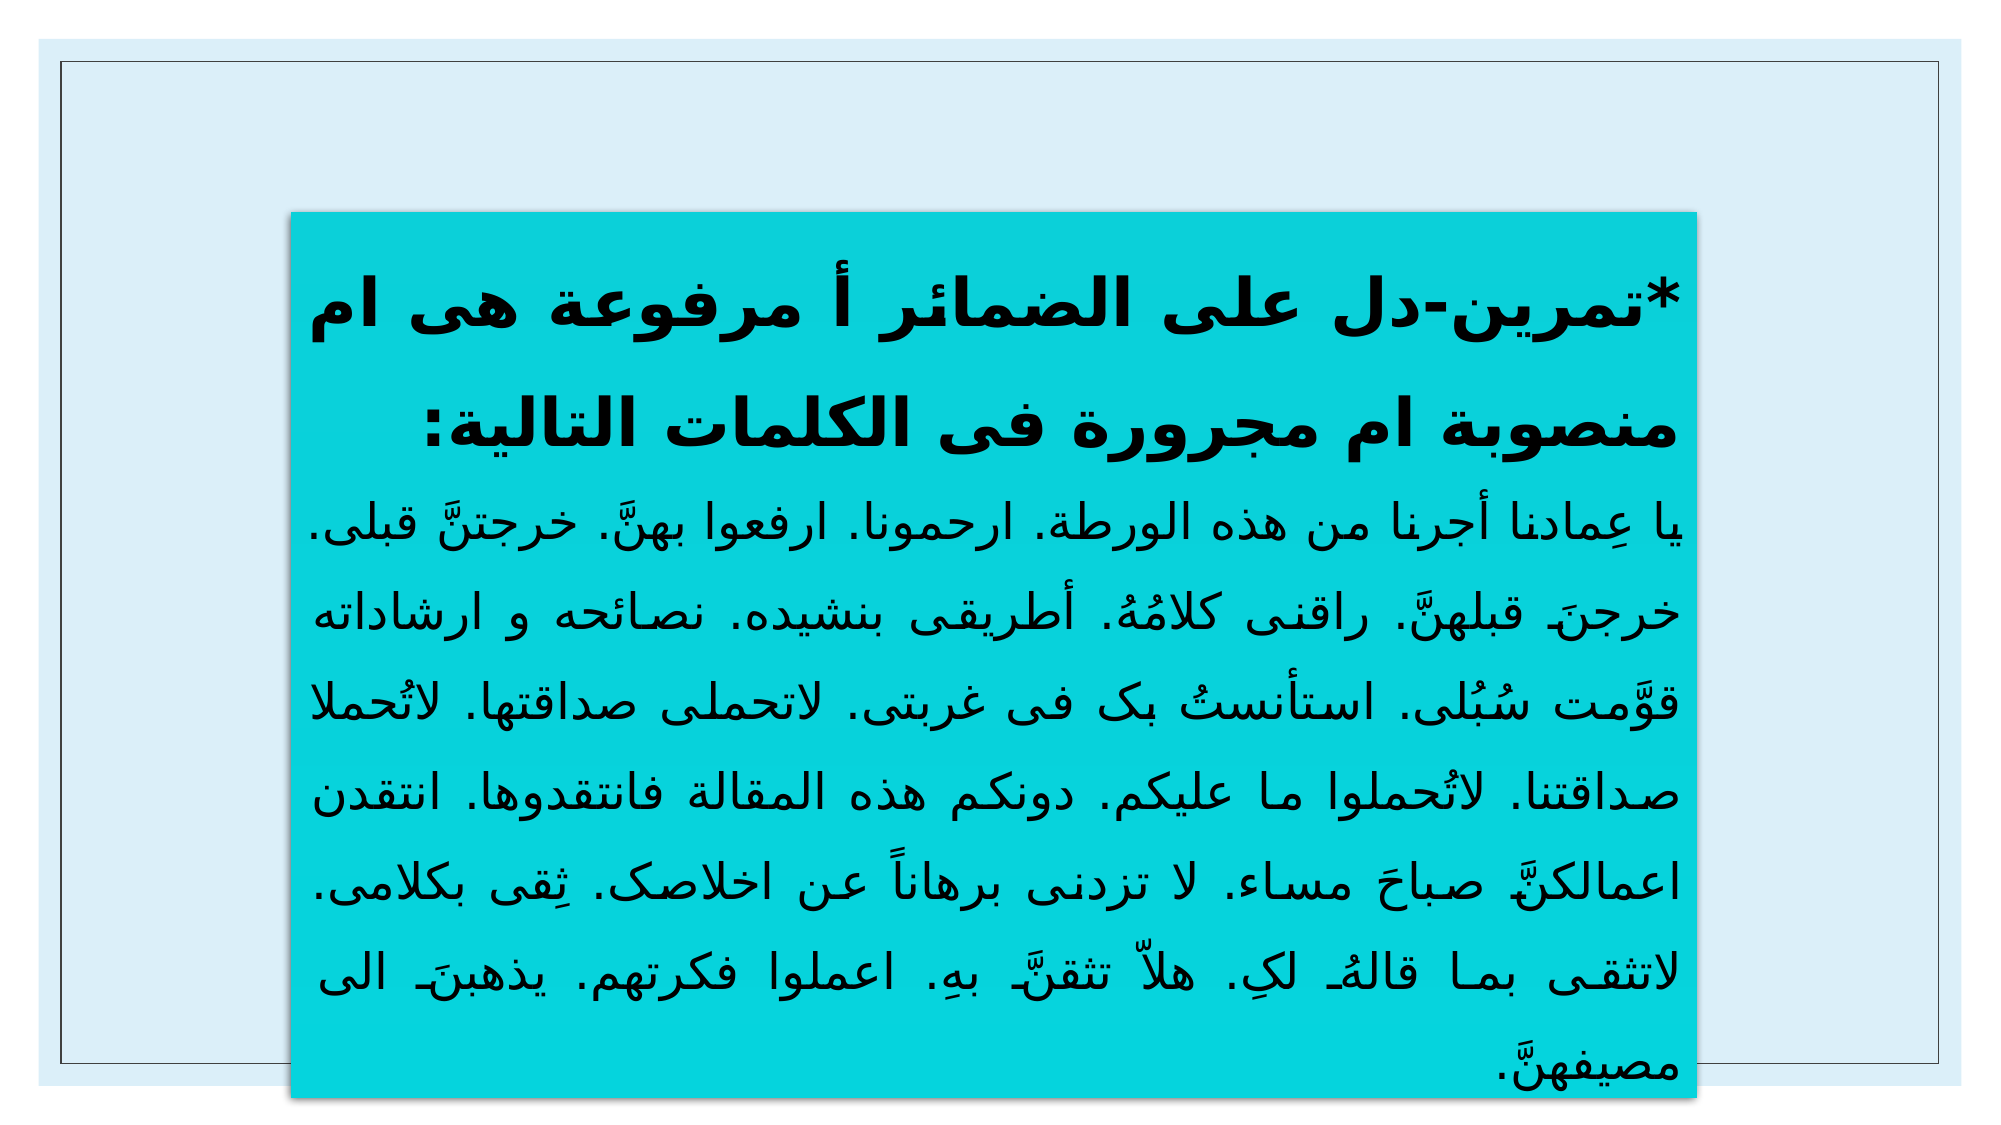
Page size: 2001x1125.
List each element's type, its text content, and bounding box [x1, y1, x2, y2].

text_box *تمرین-دل علی الضمائر أ مرفوعة هی ام منصوبة ام مجرورة فی الکلمات التالیة: یا عِمادنا أجرنا من هذه الورطة. ارحمونا. ارفعوا بهنَّ. خرجتنَّ قبلی. خرجنَ قبلهنَّ. راقنی کلامُهُ. أطریقی بنشیده. نصائحه و ارشاداته قوَّمت سُبُلی. استأنستُ بک فی غربتی. لاتحملی صداقتها. لاتُحملا صداقتنا. لاتُحملوا ما علیکم. دونکم هذه المقالة فانتقدوها. انتقدن اعمالکنَّ صباحَ مساء. لا تزدنی برهاناً عن اخلاصک. ثِقی بکلامی. لاتثقی بما قالهُ لکِ. هلاّ تثقنَّ بهِ. اعملوا فکرتهم. یذهبنَ الی مصیفهنَّ. [291, 212, 1697, 1098]
